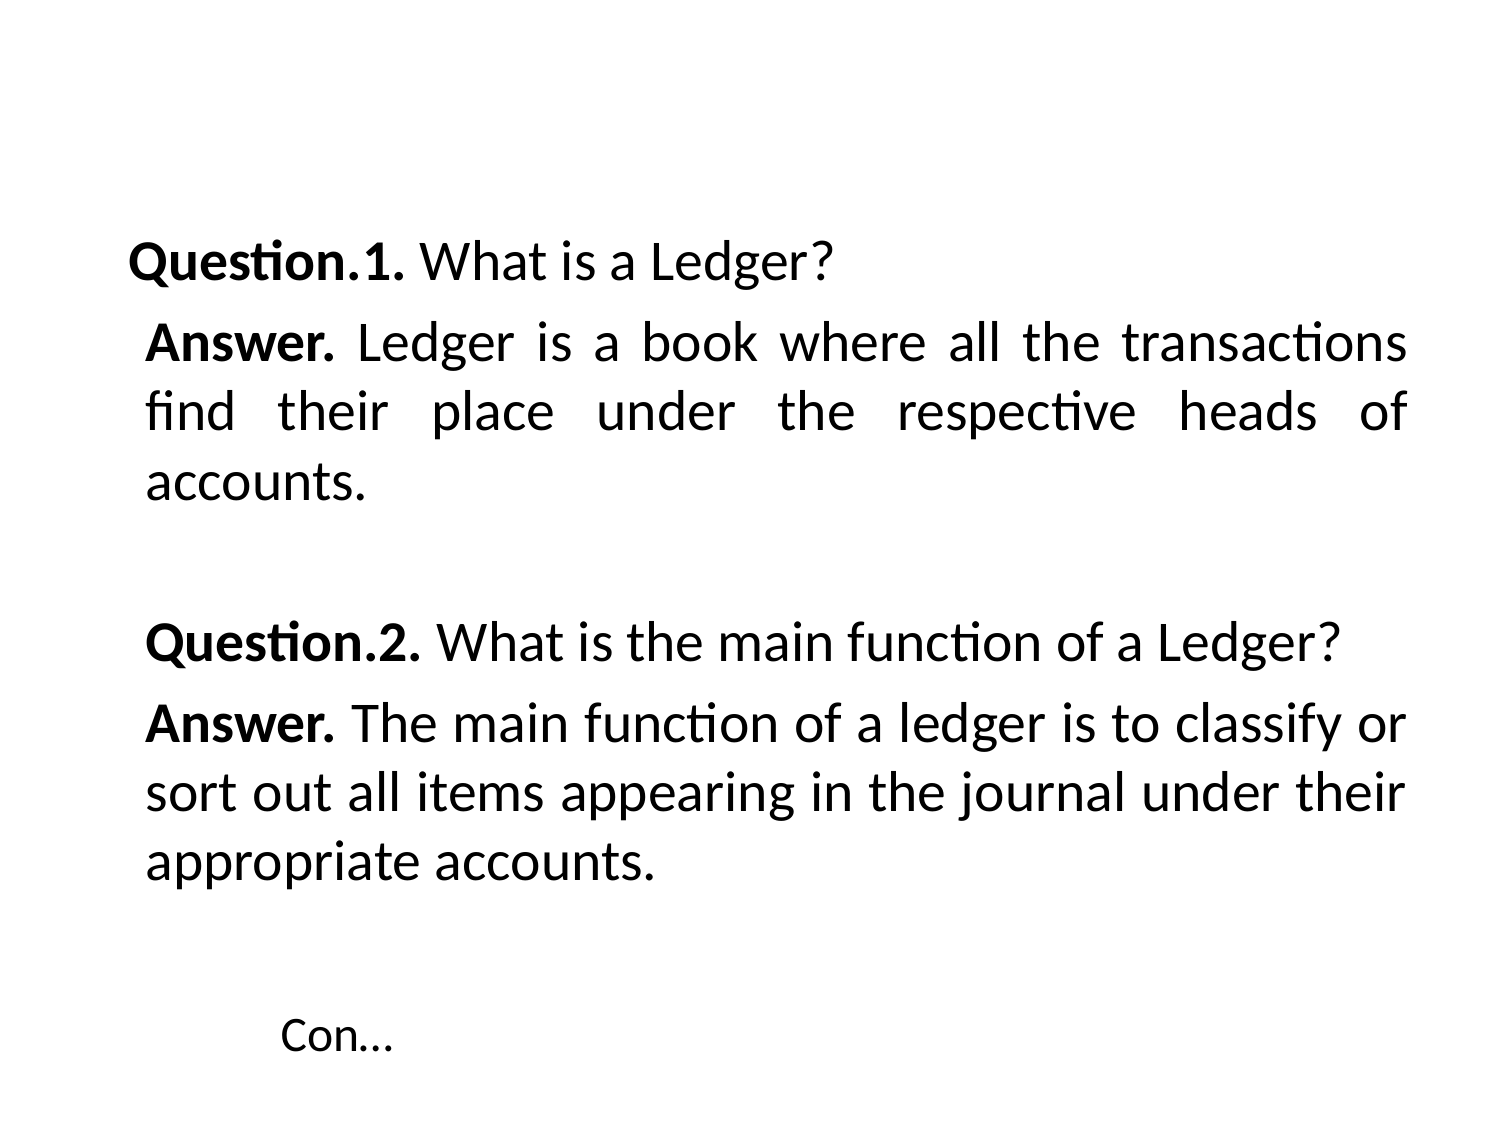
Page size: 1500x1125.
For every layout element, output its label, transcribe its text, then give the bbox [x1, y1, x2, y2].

list Question.1. What is a Ledger? Answer. Ledger is a book where all the transactions find their place under the respective heads of accounts. Question.2. What is the main function of a Ledger? Answer. The main function of a ledger is to classify or sort out all items appearing in the journal under their appropriate accounts. Con… [75, 125, 1425, 1125]
